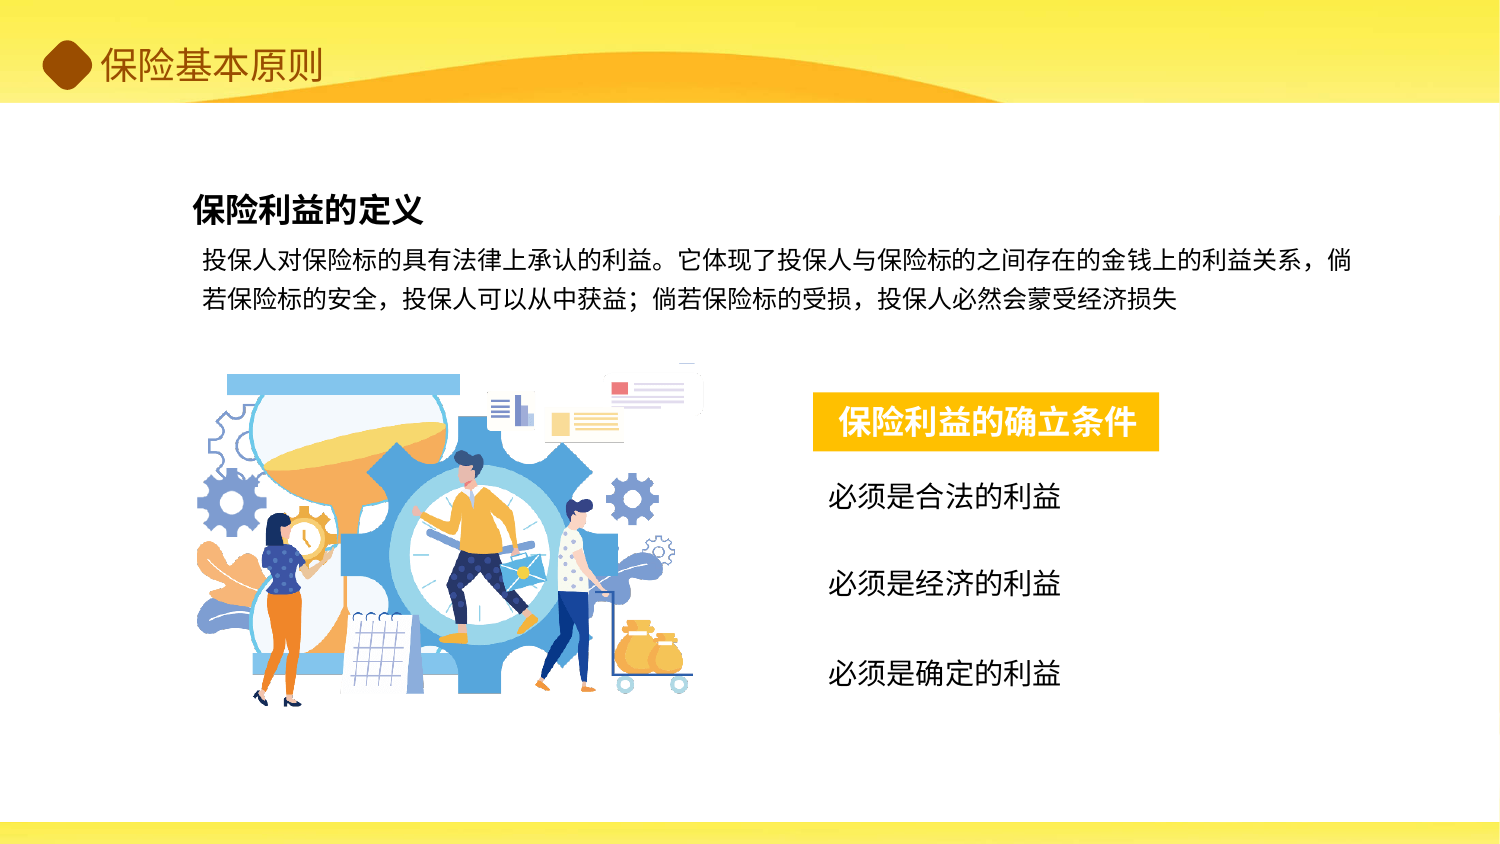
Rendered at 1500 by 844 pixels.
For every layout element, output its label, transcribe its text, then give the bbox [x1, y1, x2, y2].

text_box 必须是合法的利益 [818, 471, 1224, 521]
text_box 必须是确定的利益 [818, 648, 1224, 699]
text_box 必须是经济的利益 [818, 557, 1224, 608]
text_box 投保人对保险标的具有法律上承认的利益。它体现了投保人与保险标的之间存在的金钱上的利益关系，倘若保险标的安全，投保人可以从中获益；倘若保险标的受损，投保人必然会蒙受经济损失 [818, 227, 1388, 321]
picture [0, 0, 1500, 102]
picture [0, 159, 1500, 844]
text_box 保险利益的确立条件 [818, 394, 1160, 449]
